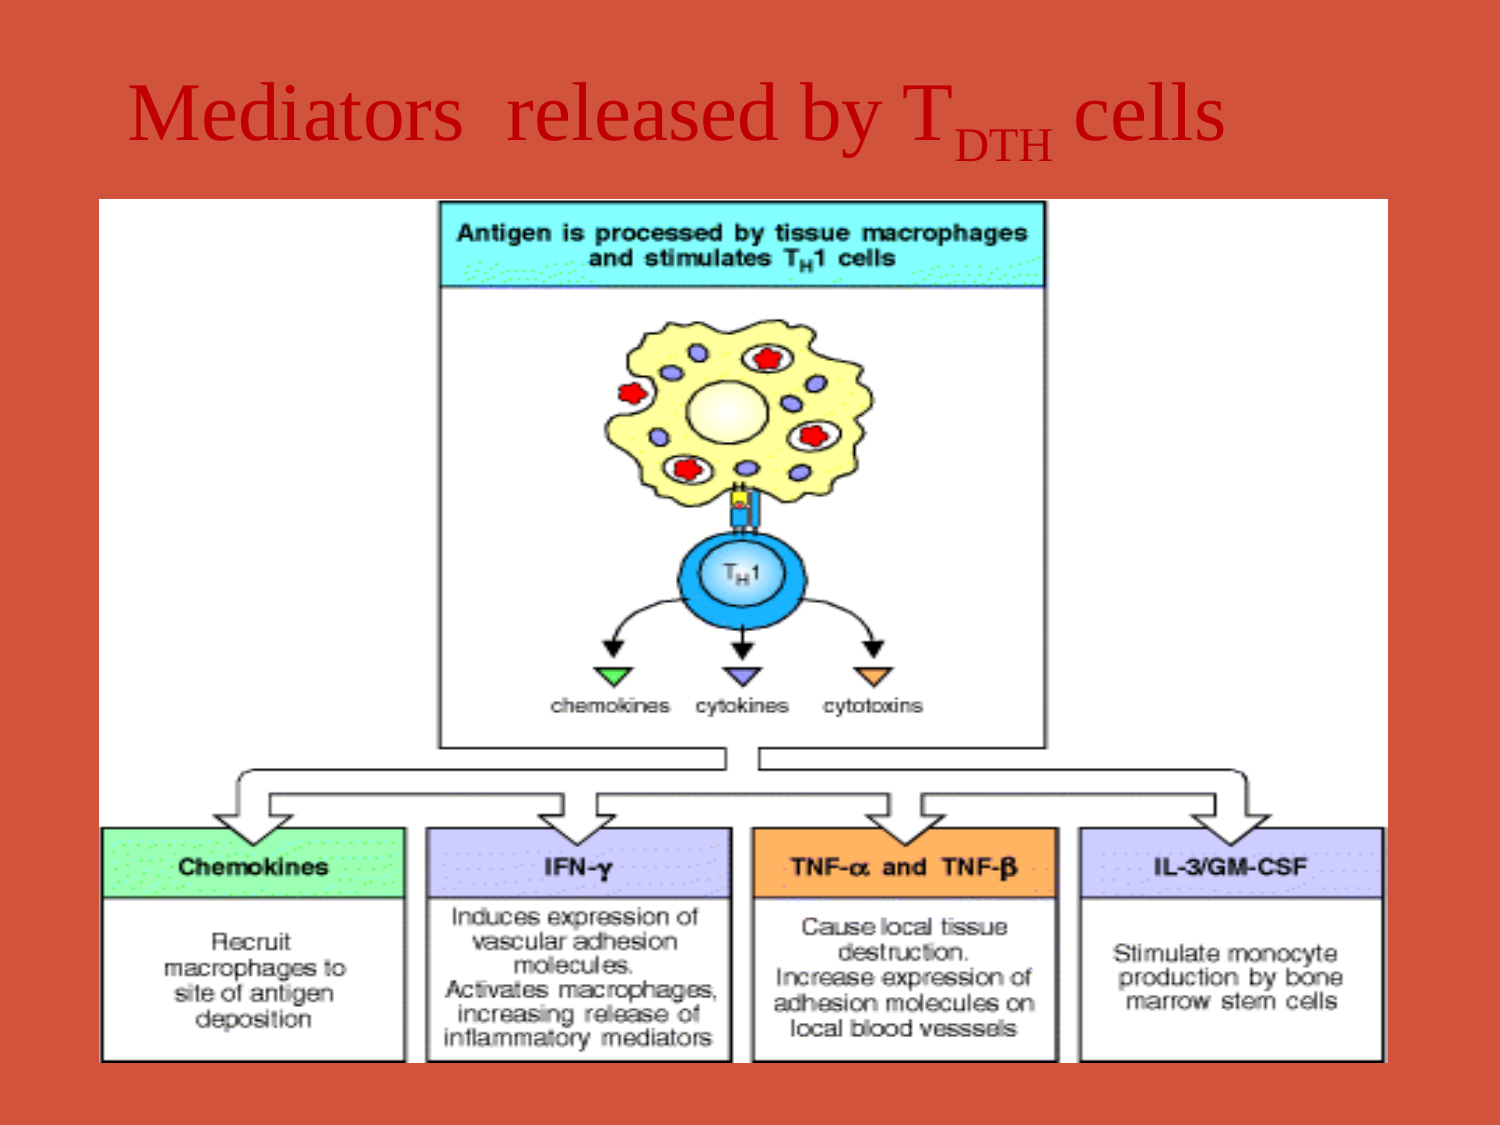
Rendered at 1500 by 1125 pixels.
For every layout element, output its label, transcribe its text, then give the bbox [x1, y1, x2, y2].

picture [99, 199, 1388, 1063]
text_box Mediators released by TDTH cells [112, 49, 1400, 179]
